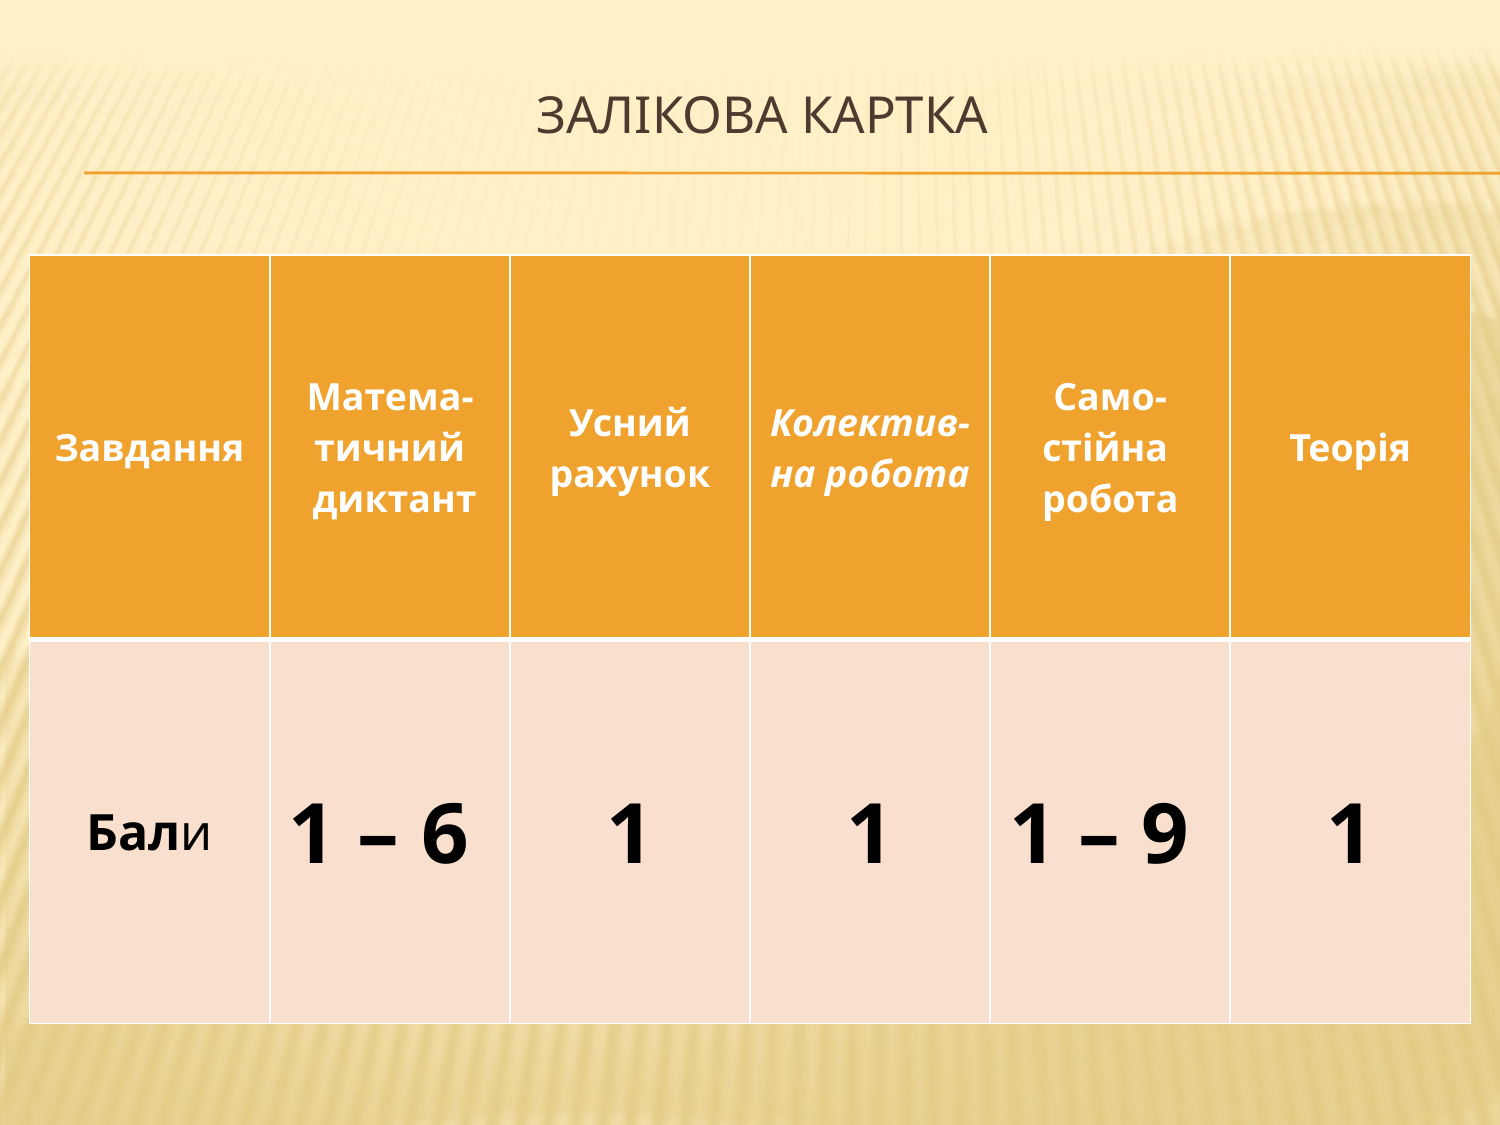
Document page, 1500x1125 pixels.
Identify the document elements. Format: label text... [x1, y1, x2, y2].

table_header Усний рахунок [511, 256, 749, 637]
table_header Колектив-на робота [751, 256, 989, 637]
table_cell Бали [30, 642, 269, 1023]
table_header Завдання [30, 256, 269, 637]
title Залікова картка [50, 75, 1475, 213]
table_cell 1 [511, 642, 749, 1023]
table_header Теорія [1231, 256, 1470, 637]
table_header Матема-тичний диктант [271, 256, 509, 637]
table_cell 1 – 9 [991, 642, 1229, 1023]
table_cell 1 [1231, 642, 1470, 1023]
table_cell 1 – 6 [271, 642, 509, 1023]
table_header Само- стійна робота [991, 256, 1229, 637]
table_cell 1 [751, 642, 989, 1023]
